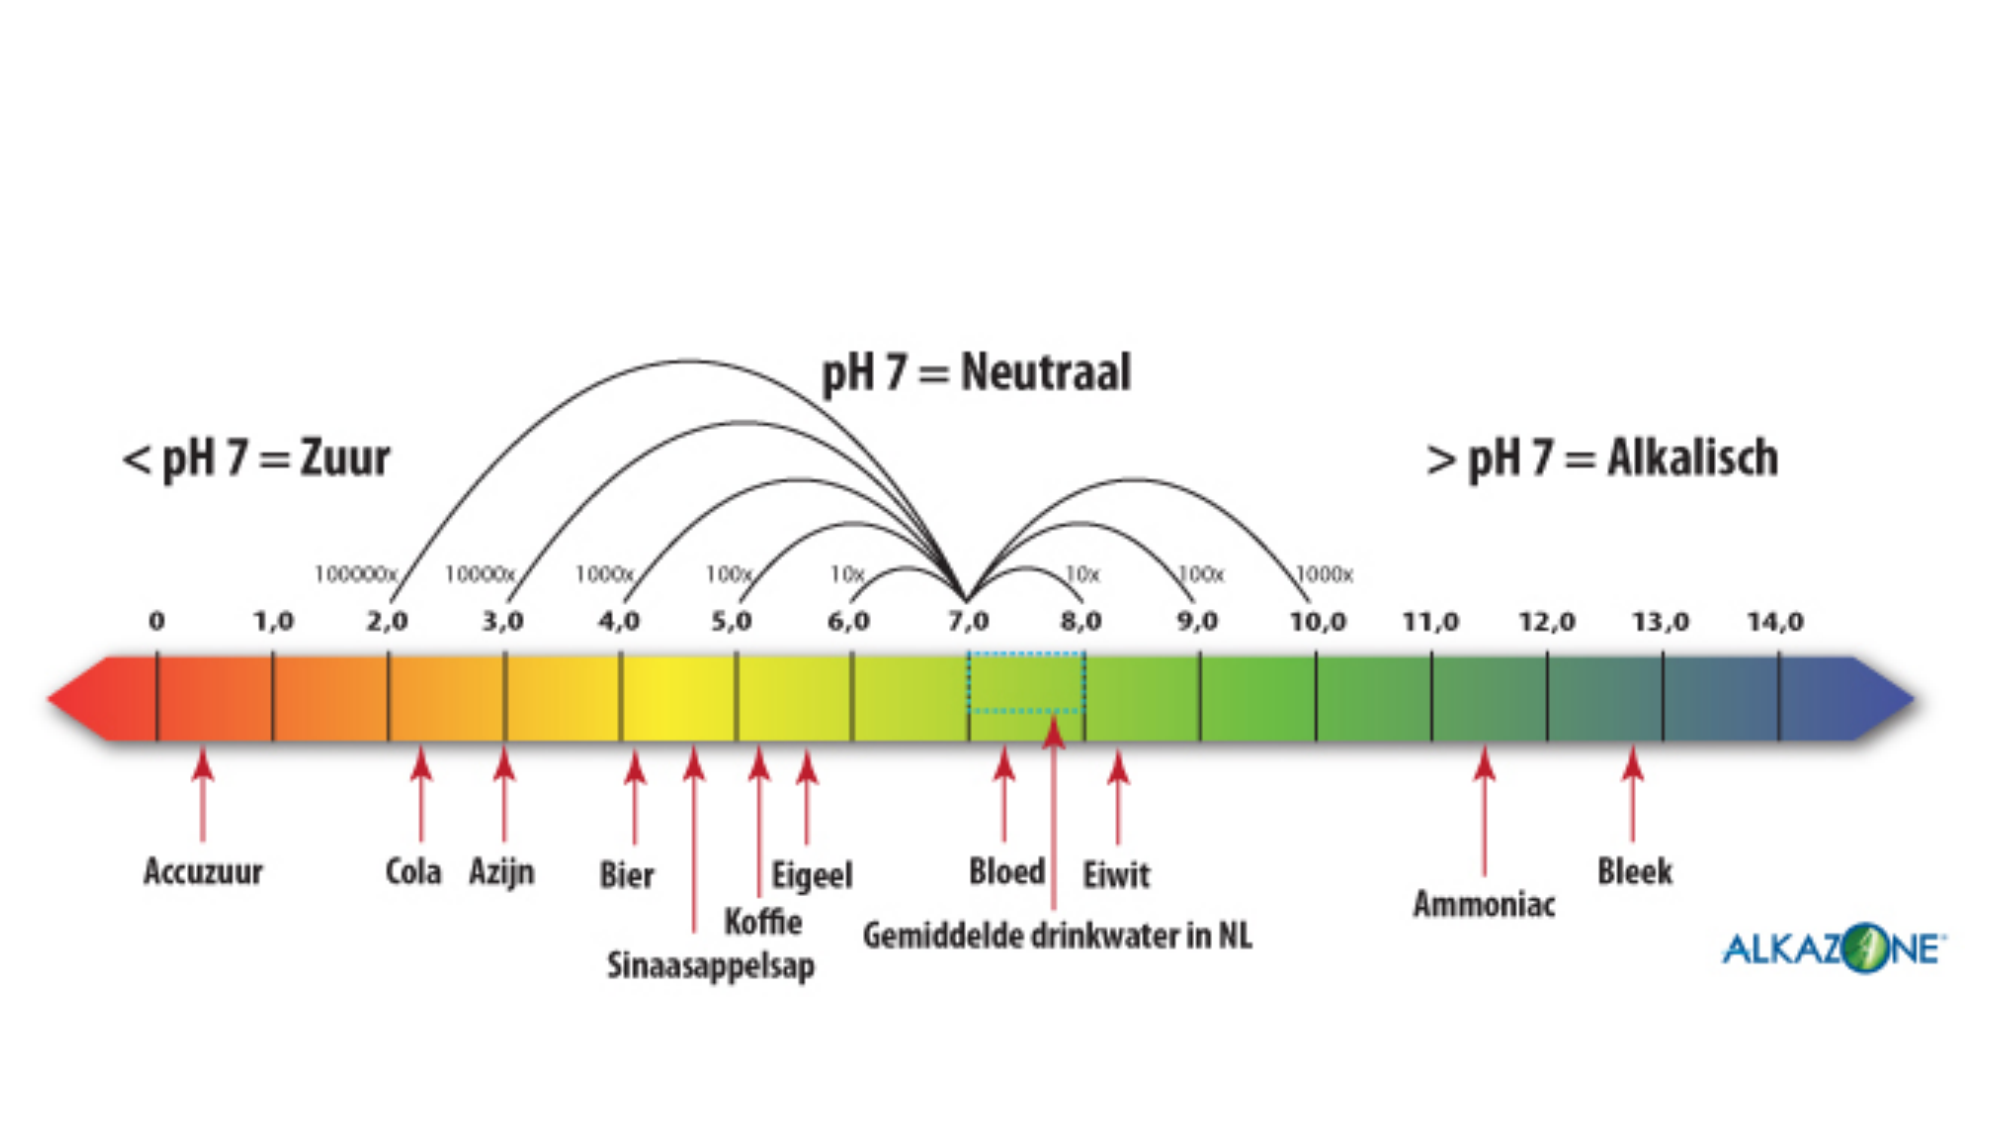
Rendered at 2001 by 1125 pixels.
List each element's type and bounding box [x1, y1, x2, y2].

list [23, 312, 1965, 997]
